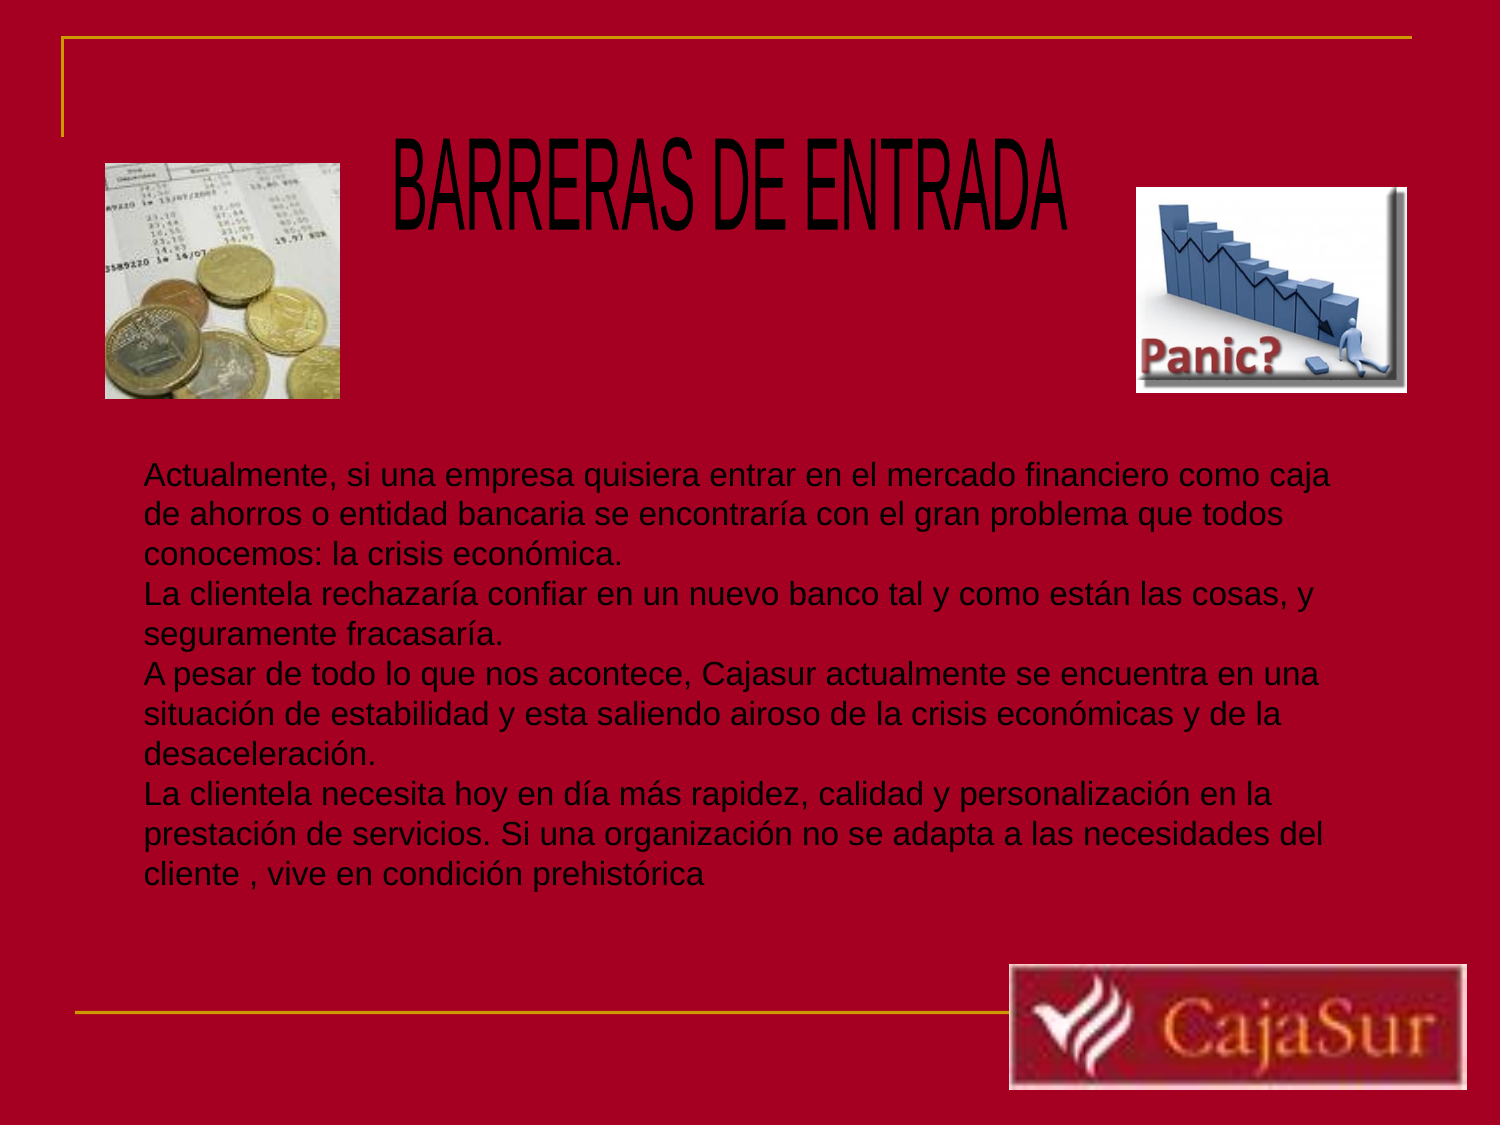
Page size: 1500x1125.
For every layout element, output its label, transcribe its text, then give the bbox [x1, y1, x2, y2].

text_box Actualmente, si una empresa quisiera entrar en el mercado financiero como caja de ahorros o entidad bancaria se encontraría con el gran problema que todos conocemos: la crisis económica. La clientela rechazaría confiar en un nuevo banco tal y como están las cosas, y seguramente fracasaría. A pesar de todo lo que nos acontece, Cajasur actualmente se encuentra en una situación de estabilidad y esta saliendo airoso de la crisis económicas y de la desaceleración. La clientela necesita hoy en día más rapidez, calidad y personalización en la prestación de servicios. Si una organización no se adapta a las necesidades del cliente , vive en condición prehistórica [128, 445, 1348, 900]
picture [105, 163, 341, 399]
picture [1009, 963, 1467, 1091]
picture [1136, 187, 1407, 393]
